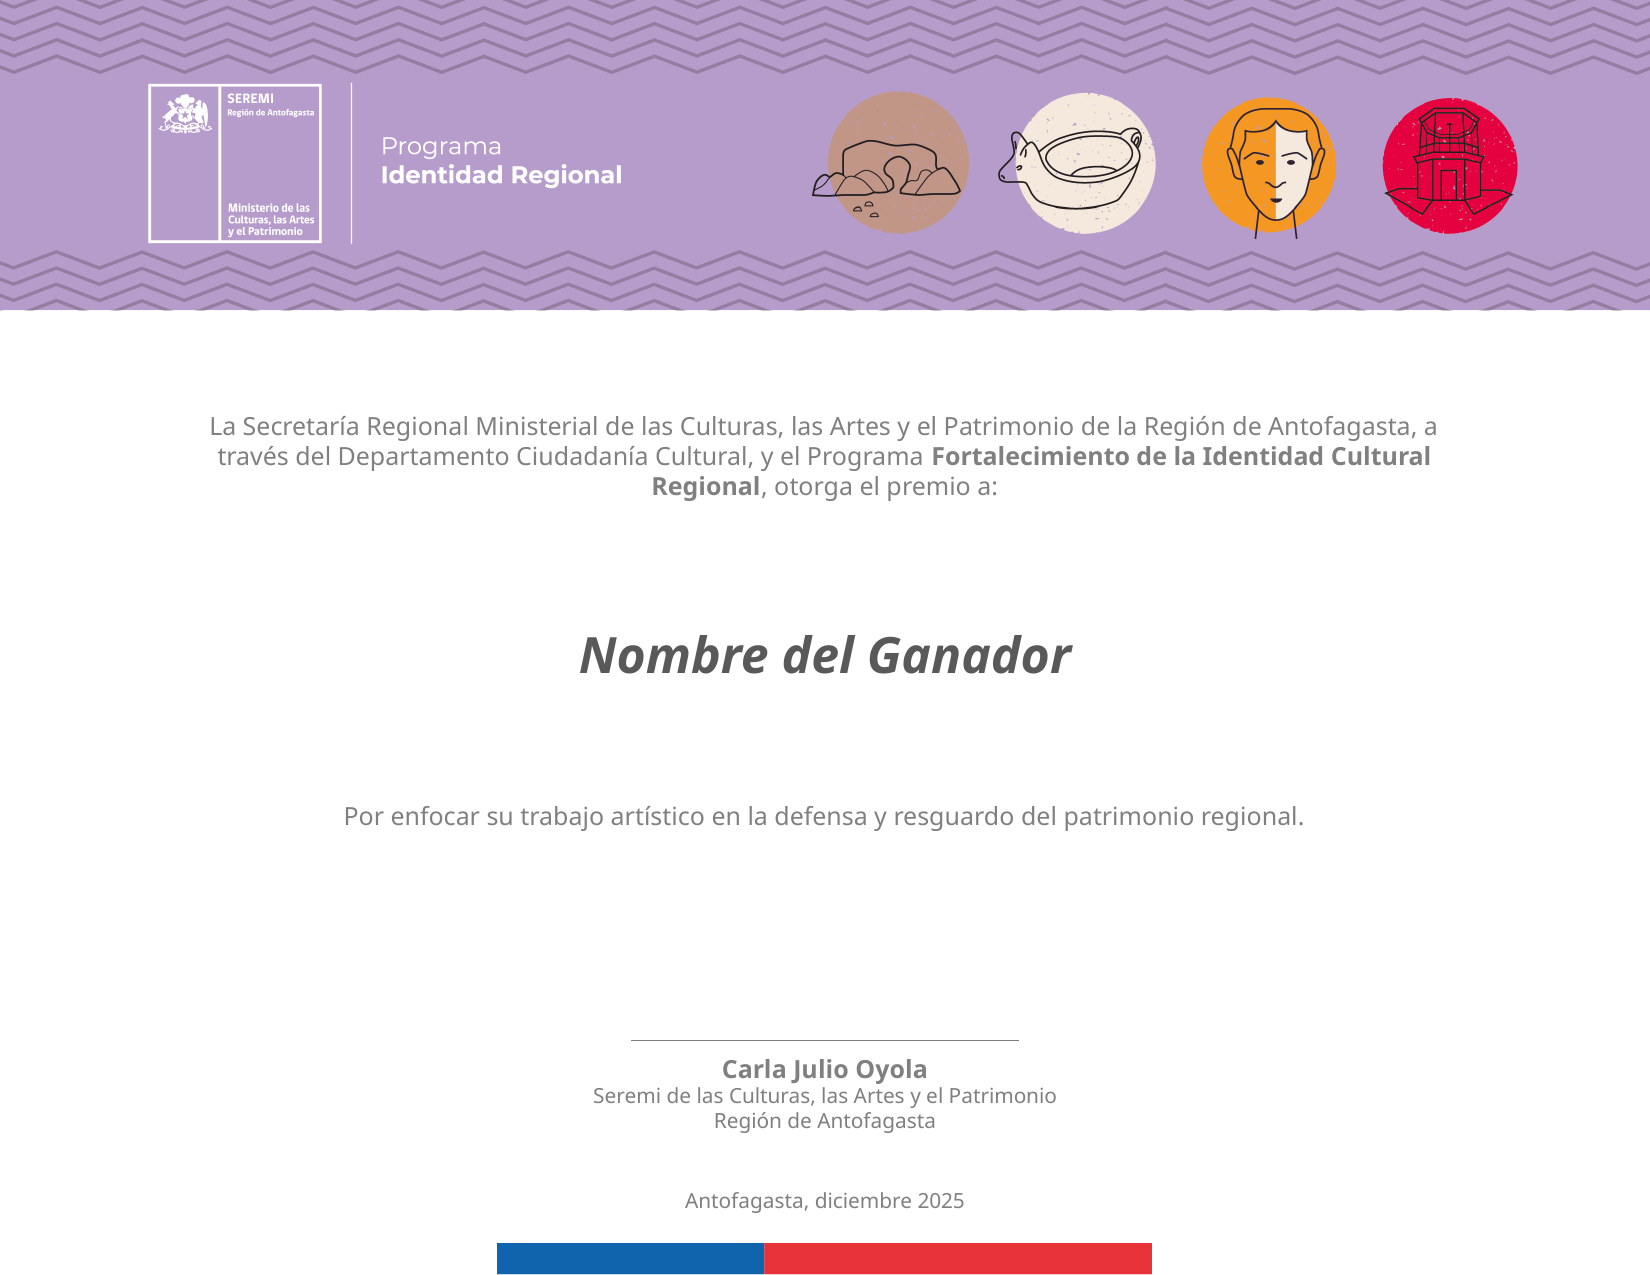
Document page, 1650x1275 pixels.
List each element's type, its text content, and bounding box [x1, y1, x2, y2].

picture [0, 0, 1650, 311]
text_box Por enfocar su trabajo artístico en la defensa y resguardo del patrimonio regional. [120, 792, 1530, 838]
text_box La Secretaría Regional Ministerial de las Culturas, las Artes y el Patrimonio de la Región de Antofagasta, a través del Departamento Ciudadanía Cultural, y el Programa Fortalecimiento de la Identidad Cultural Regional, otorga el premio a: [180, 403, 1470, 508]
text_box Nombre del Ganador [312, 615, 1338, 691]
text_box Carla Julio Oyola Seremi de las Culturas, las Artes y el Patrimonio Región de Antofagasta Antofagasta, diciembre 2025 [357, 1045, 1293, 1221]
picture [497, 1243, 1152, 1275]
